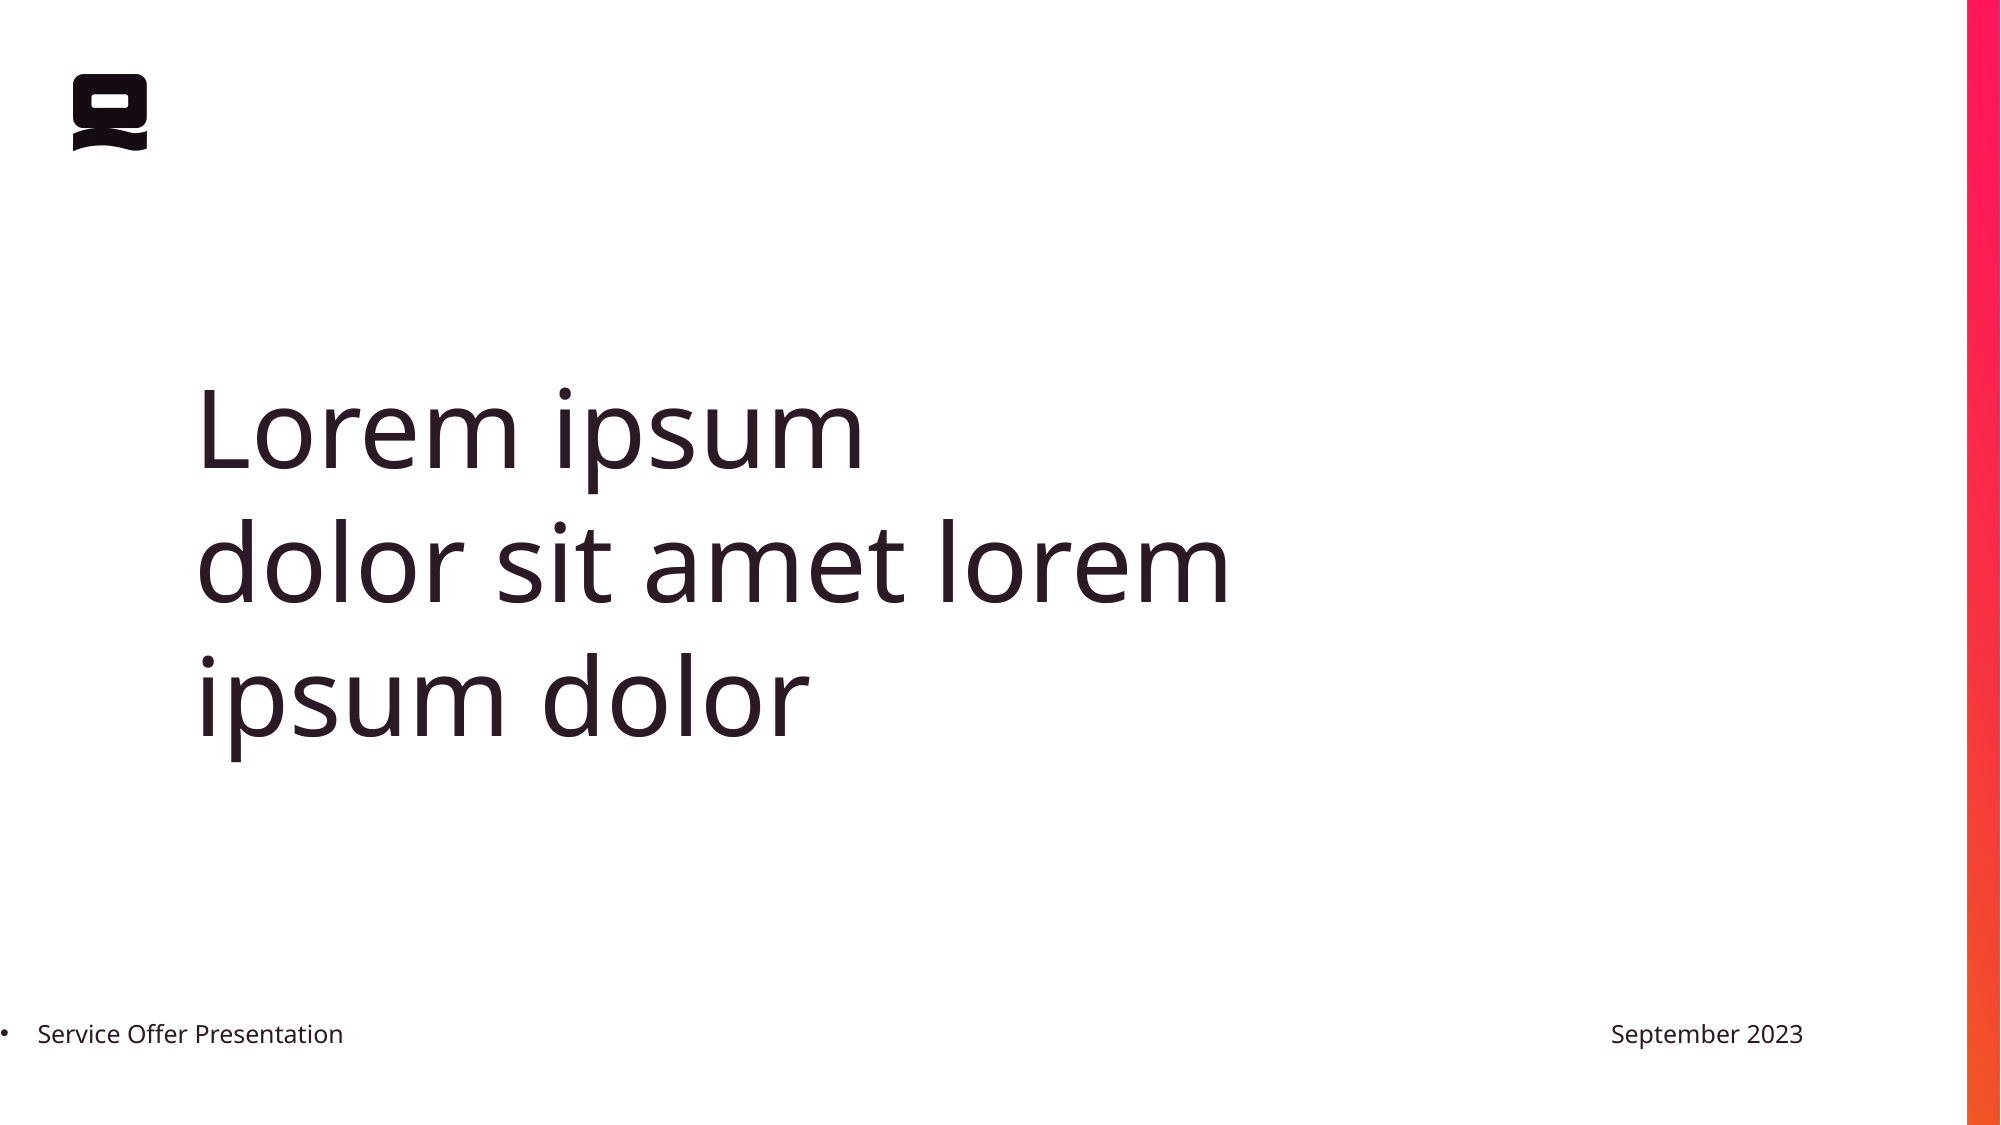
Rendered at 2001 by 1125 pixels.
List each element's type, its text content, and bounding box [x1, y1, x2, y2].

picture [73, 74, 147, 151]
text_box September 2023 [1511, 1001, 1819, 1050]
picture [1967, 0, 2000, 1125]
subtitle Service Offer Presentation [0, 1002, 376, 1050]
title Lorem ipsum dolor sit amet lorem ipsum dolor [179, 353, 1380, 772]
